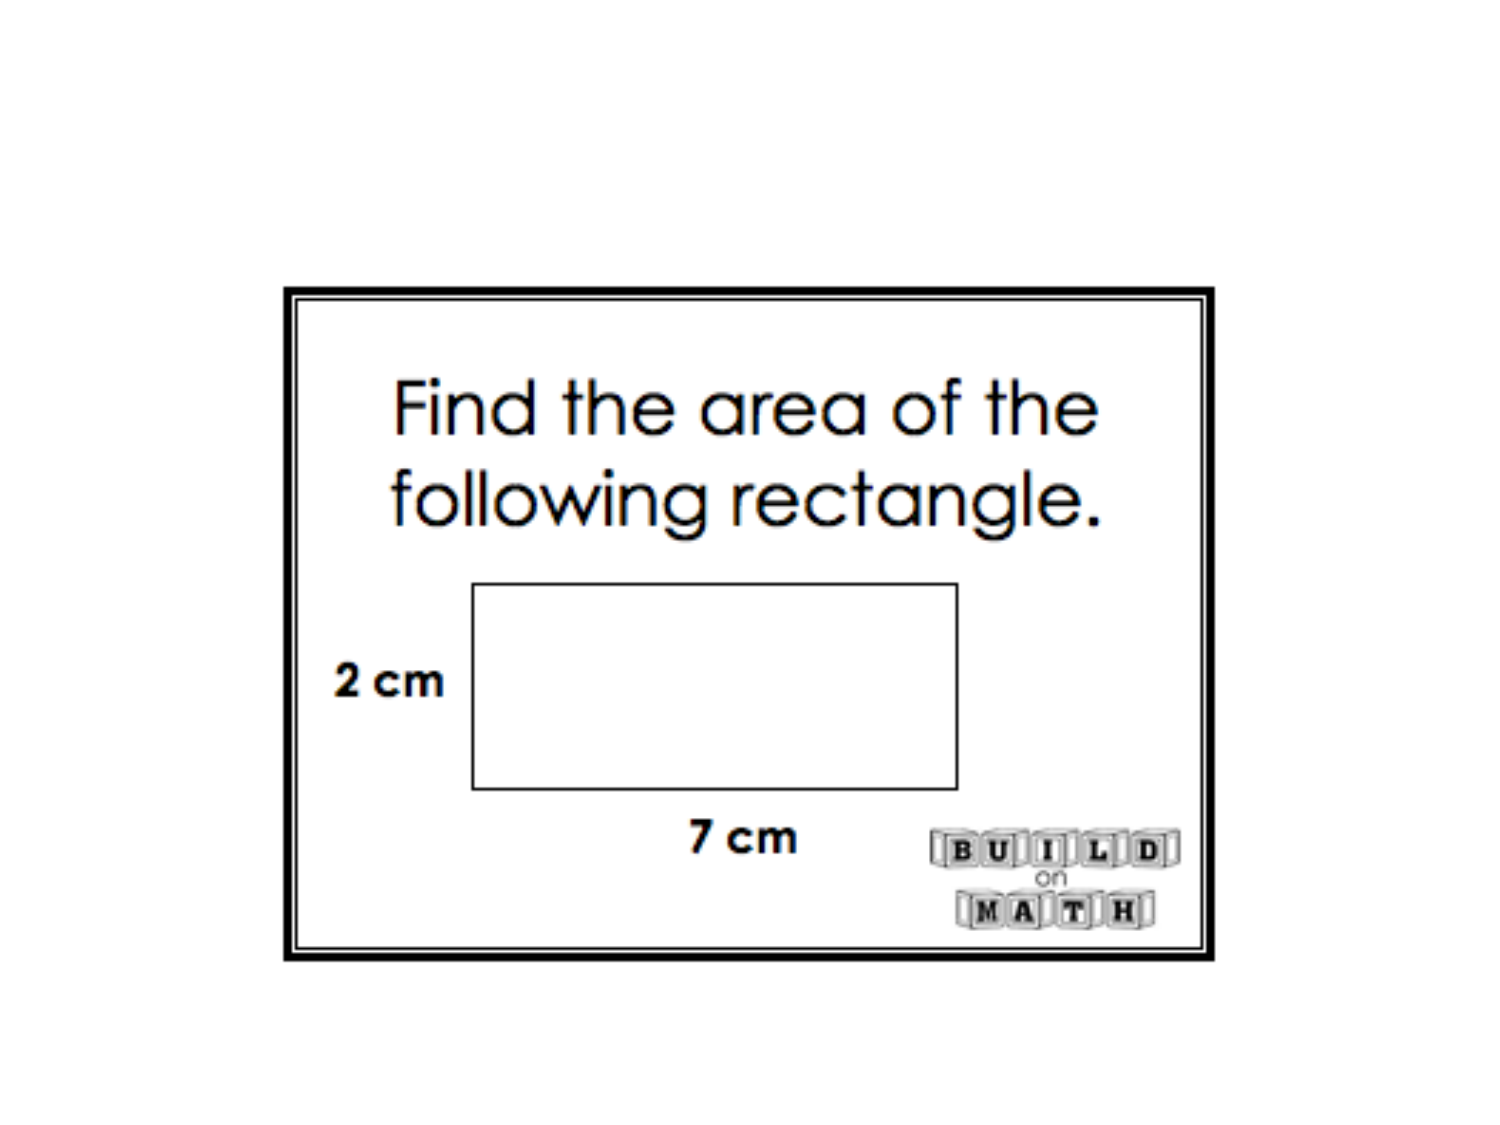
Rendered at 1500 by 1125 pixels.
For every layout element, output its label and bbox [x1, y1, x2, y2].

list [74, 262, 1426, 1006]
